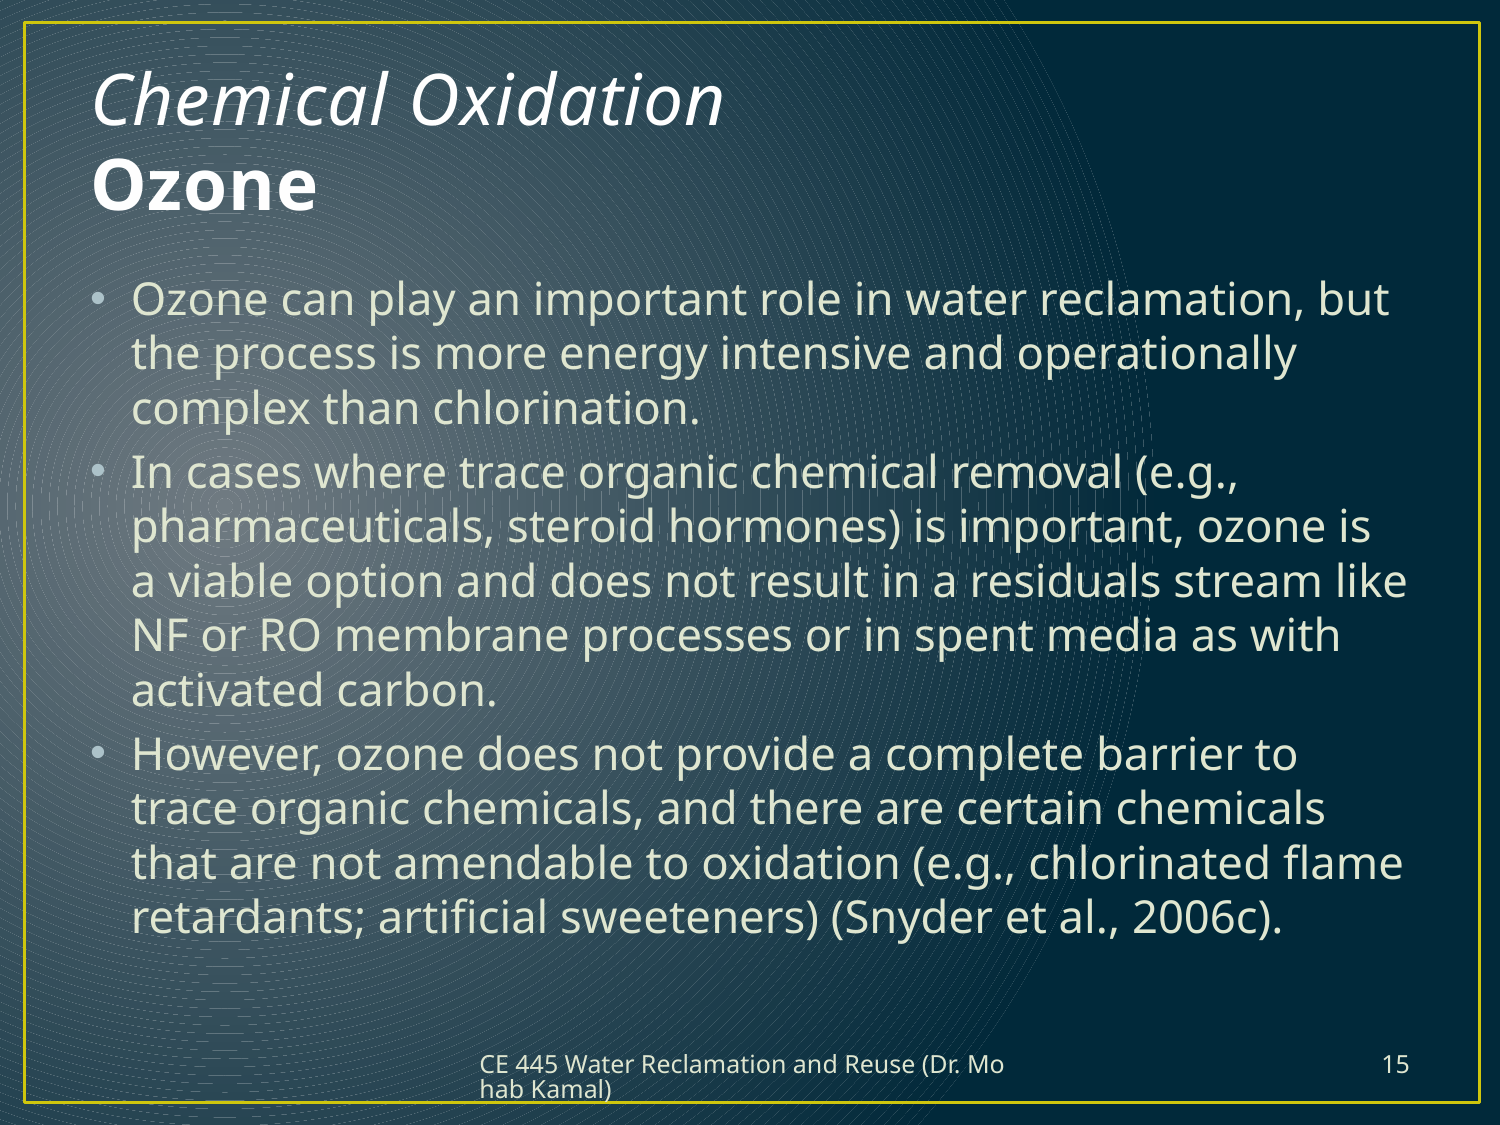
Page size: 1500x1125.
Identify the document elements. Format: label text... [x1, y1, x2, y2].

slide_number 15 [1074, 1035, 1425, 1096]
footer CE 445 Water Reclamation and Reuse (Dr. Mohab Kamal) [464, 1035, 1036, 1096]
list Ozone can play an important role in water reclamation, but the process is more energy intensive and operationally complex than chlorination. In cases where trace organic chemical removal (e.g., pharmaceuticals, steroid hormones) is important, ozone is a viable option and does not result in a residuals stream like NF or RO membrane processes or in spent media as with activated carbon. However, ozone does not provide a complete barrier to trace organic chemicals, and there are certain chemicals that are not amendable to oxidation (e.g., chlorinated flame retardants; artificial sweeteners) (Snyder et al., 2006c). [75, 262, 1425, 1005]
title Chemical Oxidation Ozone [75, 45, 1425, 233]
